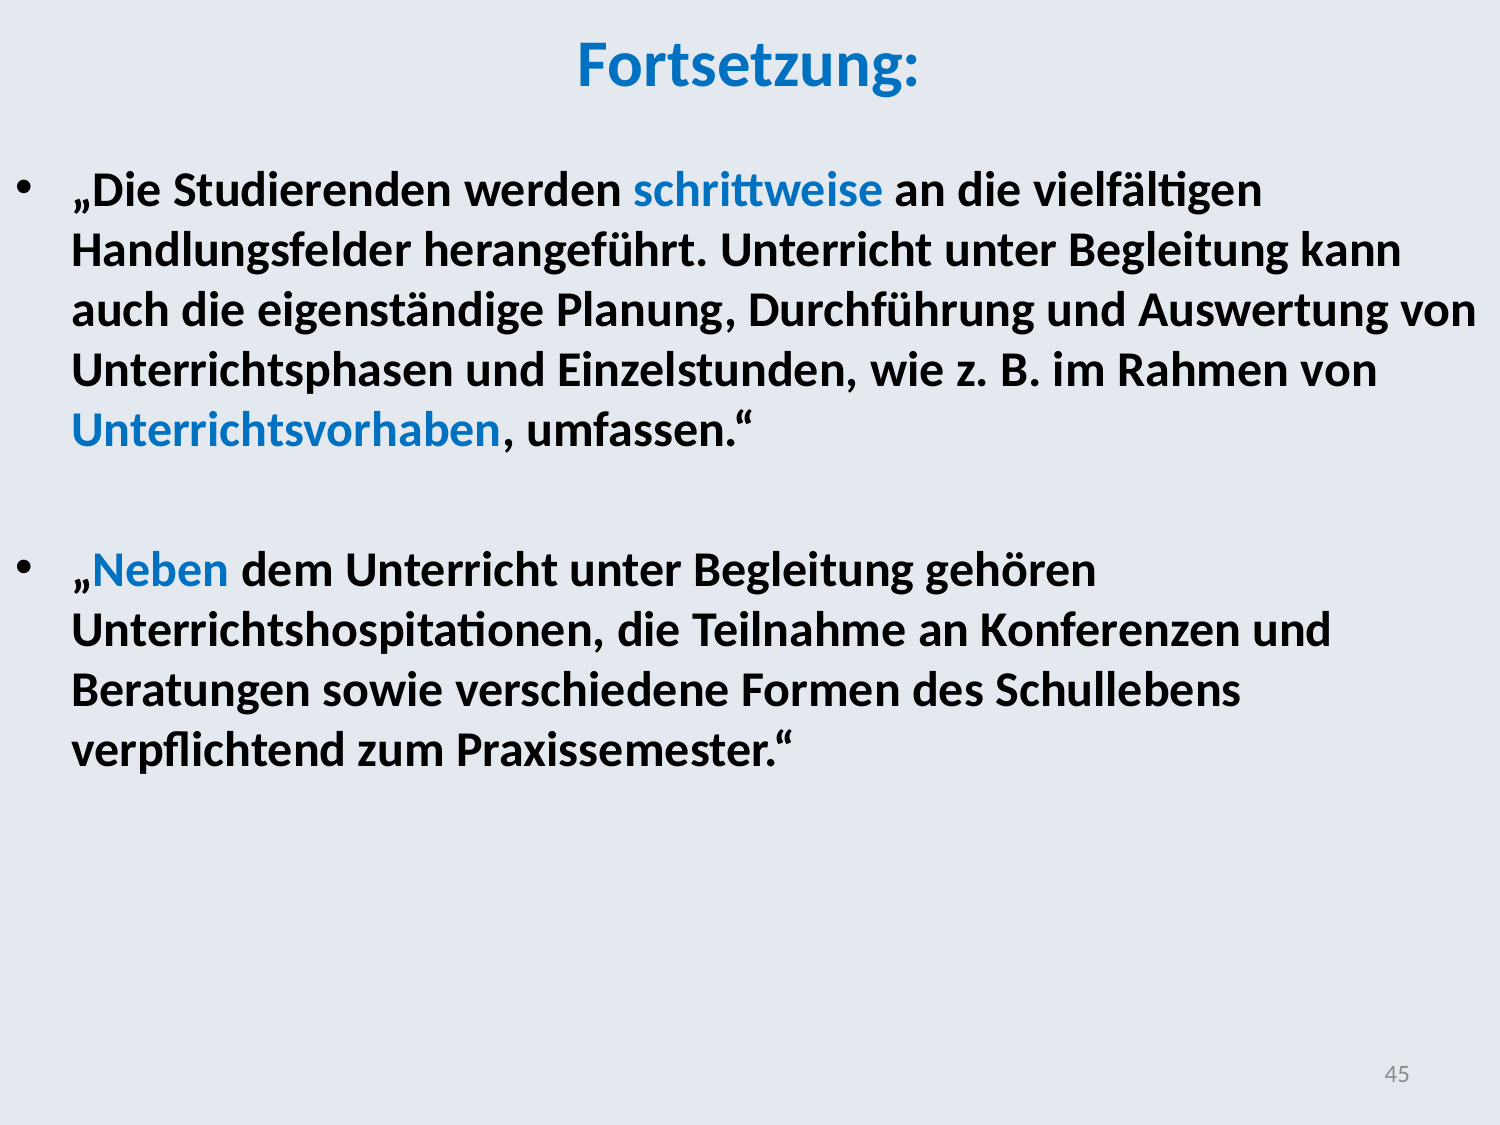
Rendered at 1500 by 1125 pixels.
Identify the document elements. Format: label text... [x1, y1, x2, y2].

title Fortsetzung: [0, 0, 1500, 121]
list „Die Studierenden werden schrittweise an die vielfältigen Handlungsfelder herangeführt. Unterricht unter Begleitung kann auch die eigenständige Planung, Durchführung und Auswertung von Unterrichtsphasen und Einzelstunden, wie z. B. im Rahmen von Unterrichtsvorhaben, umfassen.“ „Neben dem Unterricht unter Begleitung gehören Unterrichtshospitationen, die Teilnahme an Konferenzen und Beratungen sowie verschiedene Formen des Schullebens verpflichtend zum Praxissemester.“ [0, 149, 1500, 1125]
slide_number 45 [1074, 1042, 1425, 1103]
